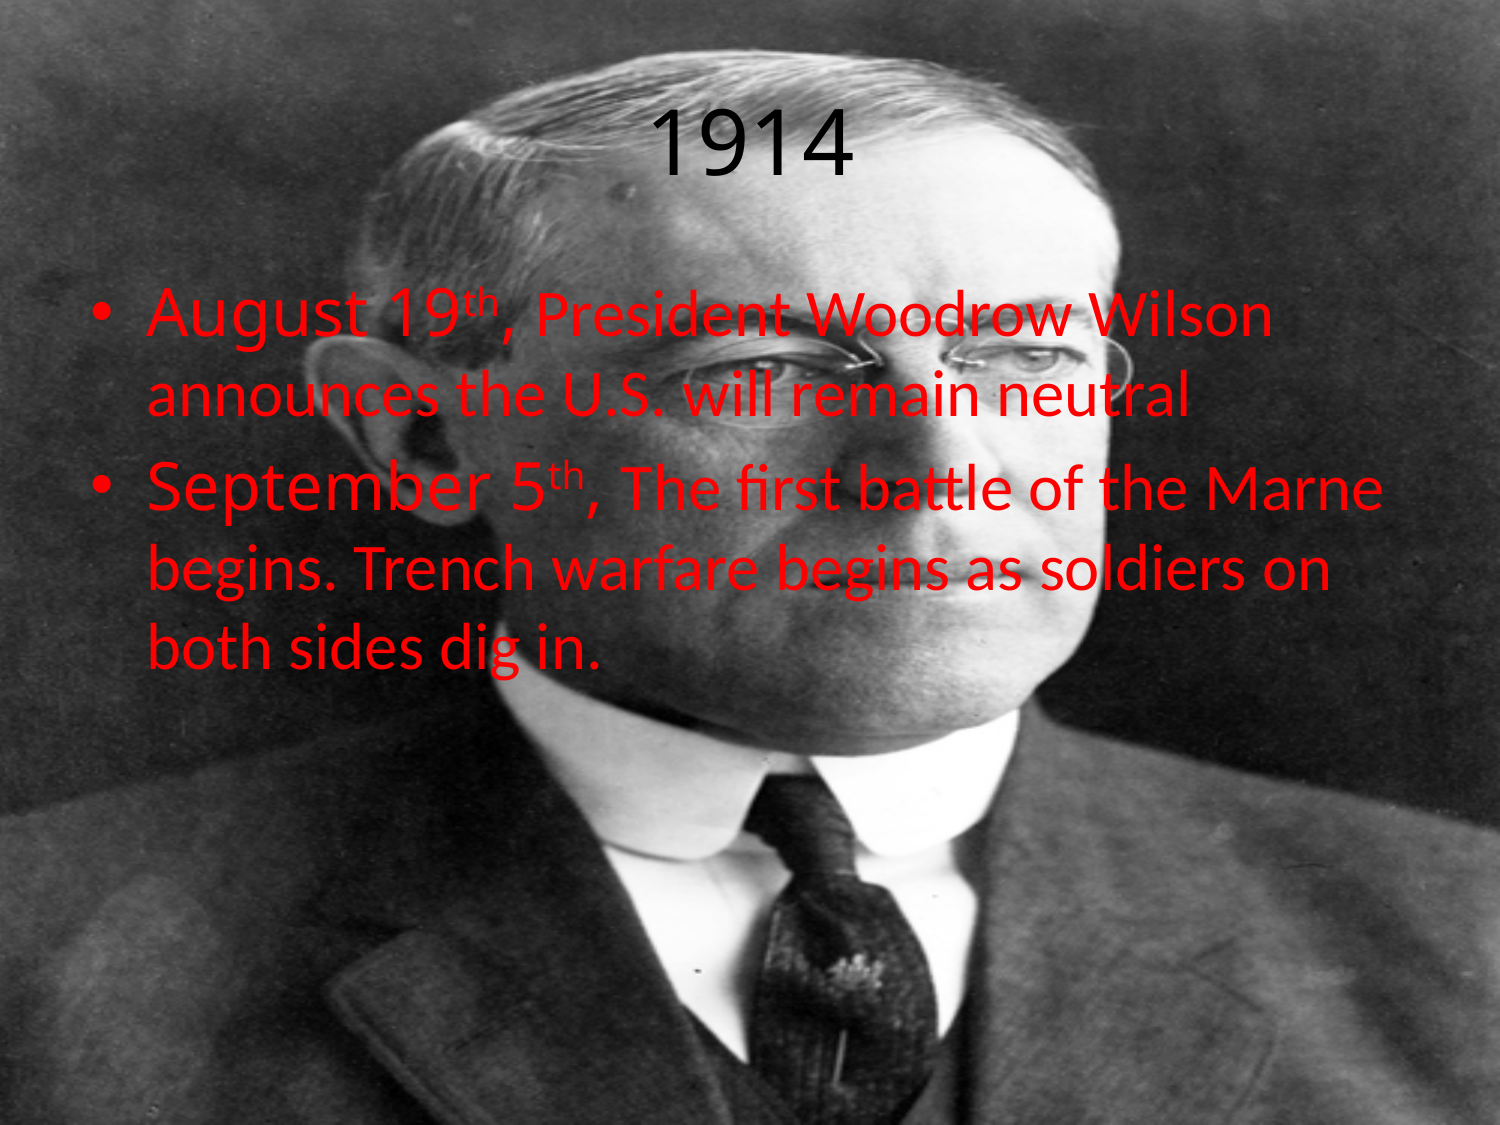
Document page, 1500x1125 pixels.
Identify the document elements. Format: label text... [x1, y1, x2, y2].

list August 19th, President Woodrow Wilson announces the U.S. will remain neutral September 5th, The first battle of the Marne begins. Trench warfare begins as soldiers on both sides dig in. [75, 262, 1425, 1005]
title 1914 [75, 45, 1425, 233]
picture [0, 0, 1500, 1125]
